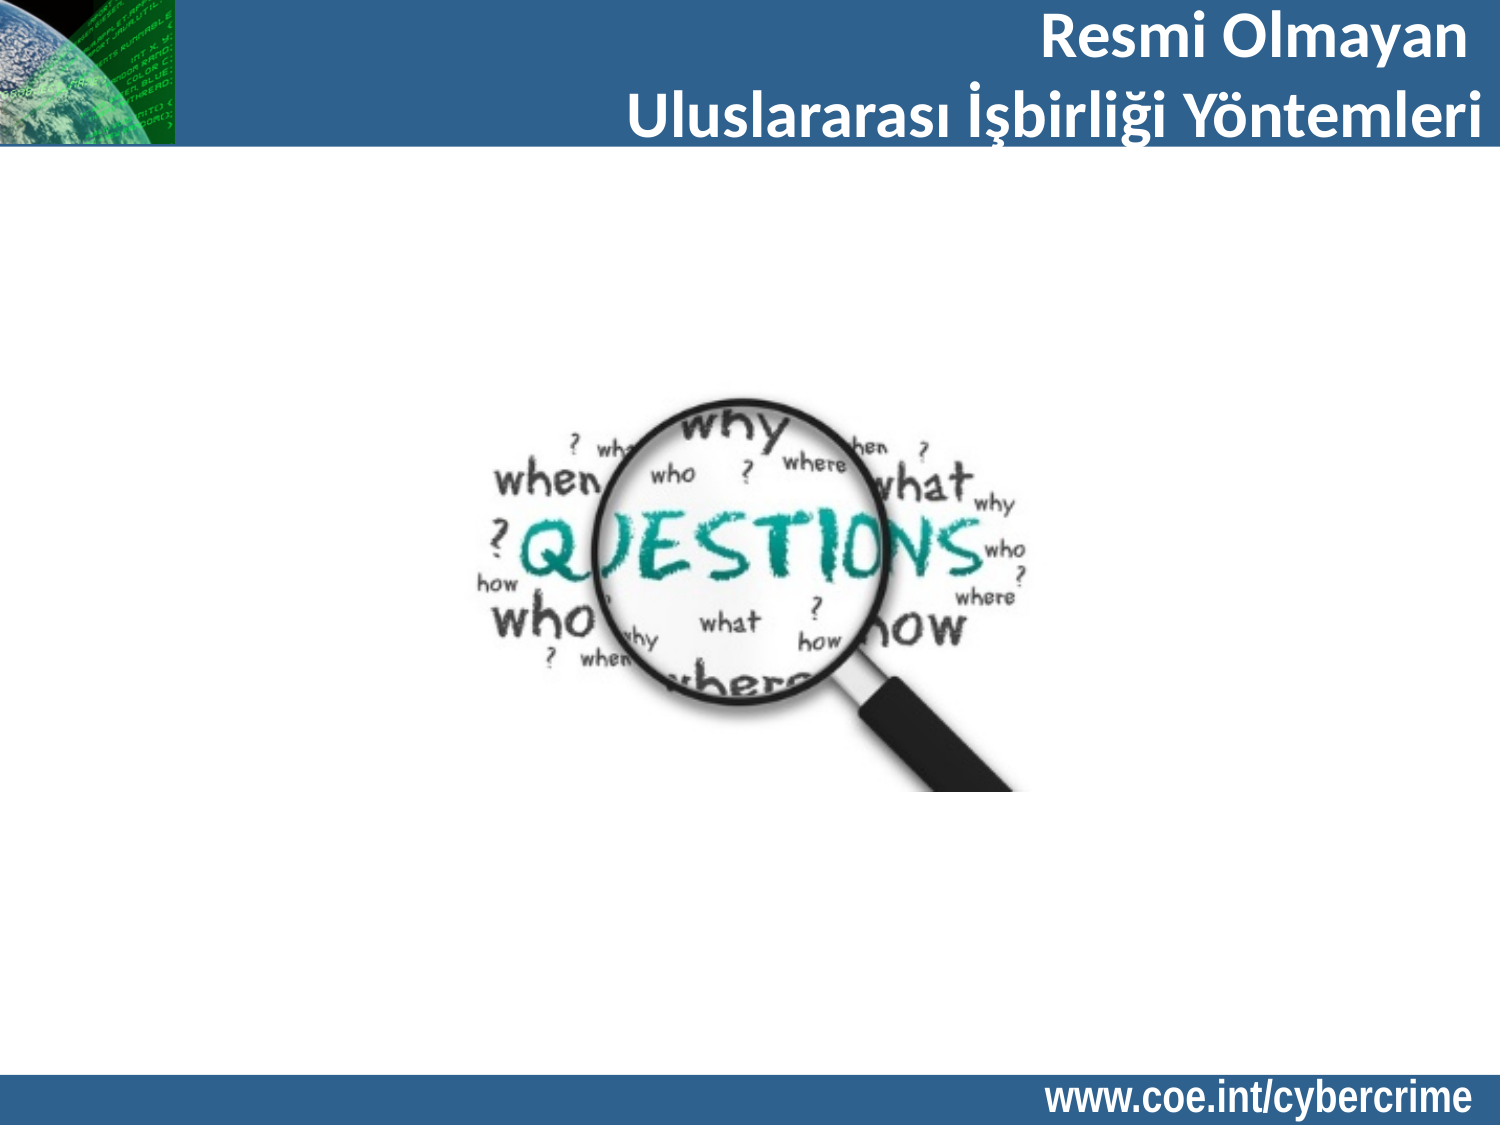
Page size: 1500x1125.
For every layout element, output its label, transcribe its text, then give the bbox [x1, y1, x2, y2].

text_box www.coe.int/cybercrime [1030, 1059, 1500, 1125]
text_box Resmi Olmayan Uluslararası İşbirliği Yöntemleri [177, 0, 1500, 149]
picture [0, 0, 175, 144]
picture [443, 332, 1057, 793]
text_box [0, 1073, 1030, 1125]
